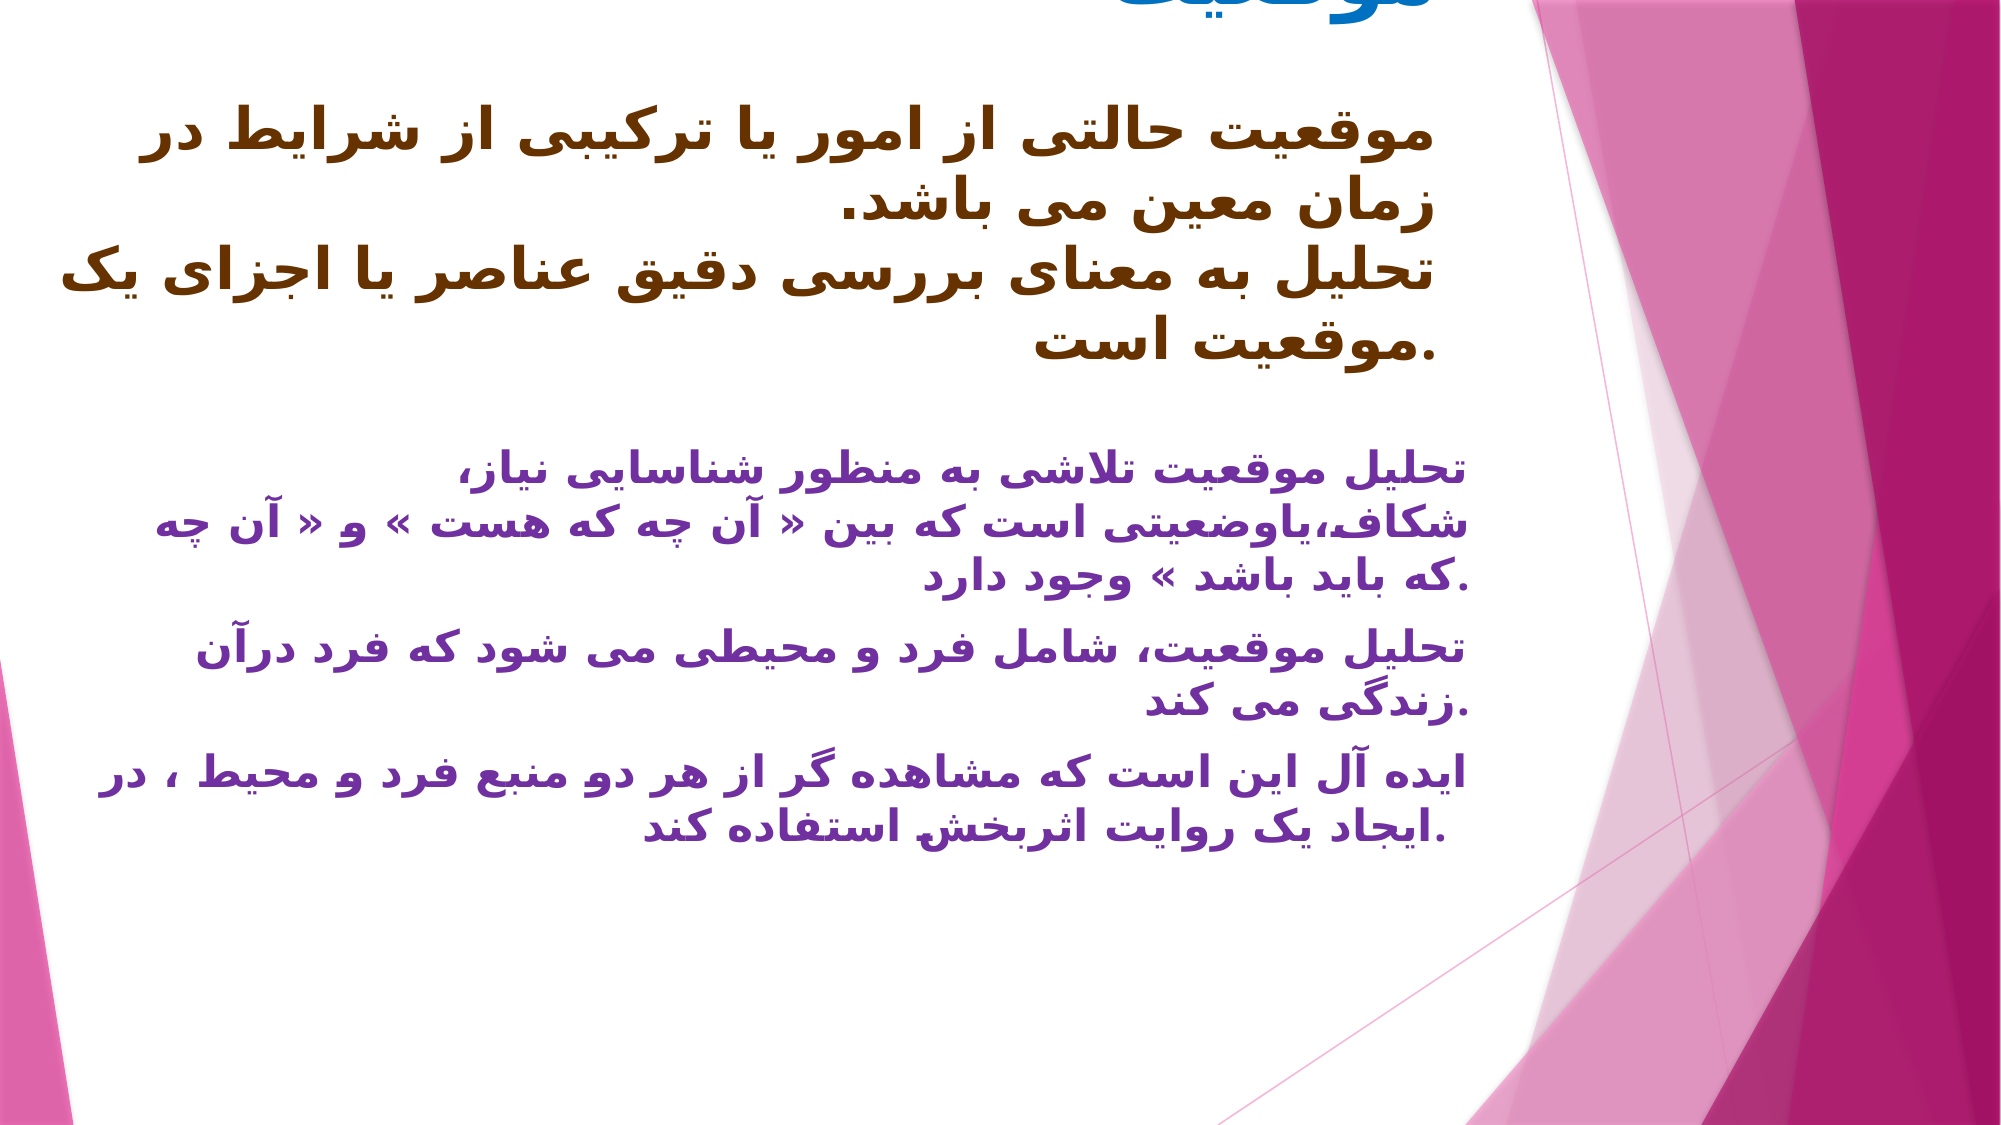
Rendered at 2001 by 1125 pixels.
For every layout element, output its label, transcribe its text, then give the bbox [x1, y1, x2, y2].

title موقعیت موقعیت حالتی از امور یا ترکیبی از شرایط در زمان معین می باشد. تحلیل به معنای بررسی دقیق عناصر یا اجزای یک موقعیت است. [41, 14, 1452, 519]
list تحلیل موقعیت تلاشی به منظور شناسایی نیاز، شکاف،یاوضعیتی است که بین « آن چه که هست » و « آن چه که باید باشد » وجود دارد. تحلیل موقعیت، شامل فرد و محیطی می شود که فرد درآن زندگی می کند. ایده آل این است که مشاهده گر از هر دو منبع فرد و محیط ، در ایجاد یک روایت اثربخش استفاده کند. [74, 431, 1485, 860]
